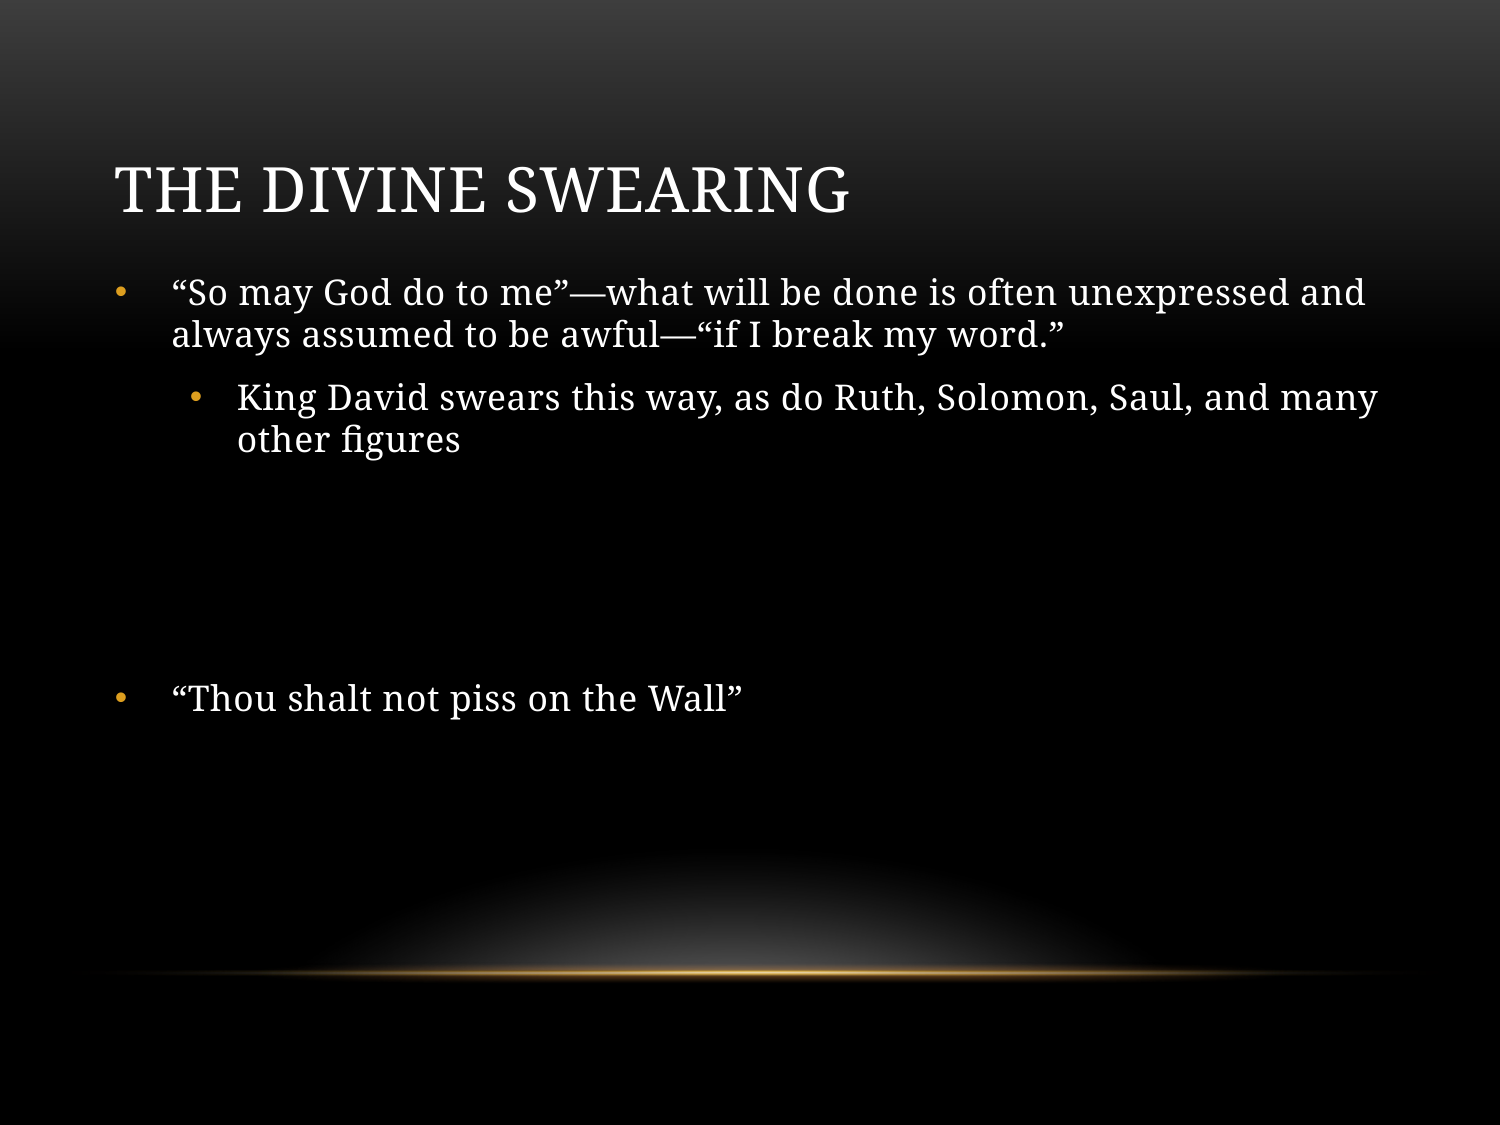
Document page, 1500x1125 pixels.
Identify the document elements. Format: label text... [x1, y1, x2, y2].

picture [0, 0, 1500, 1125]
title The divine swearing [99, 45, 1400, 233]
list “So may God do to me”—what will be done is often unexpressed and always assumed to be awful—“if I break my word.” King David swears this way, as do Ruth, Solomon, Saul, and many other figures “Thou shalt not piss on the Wall” [99, 262, 1400, 938]
